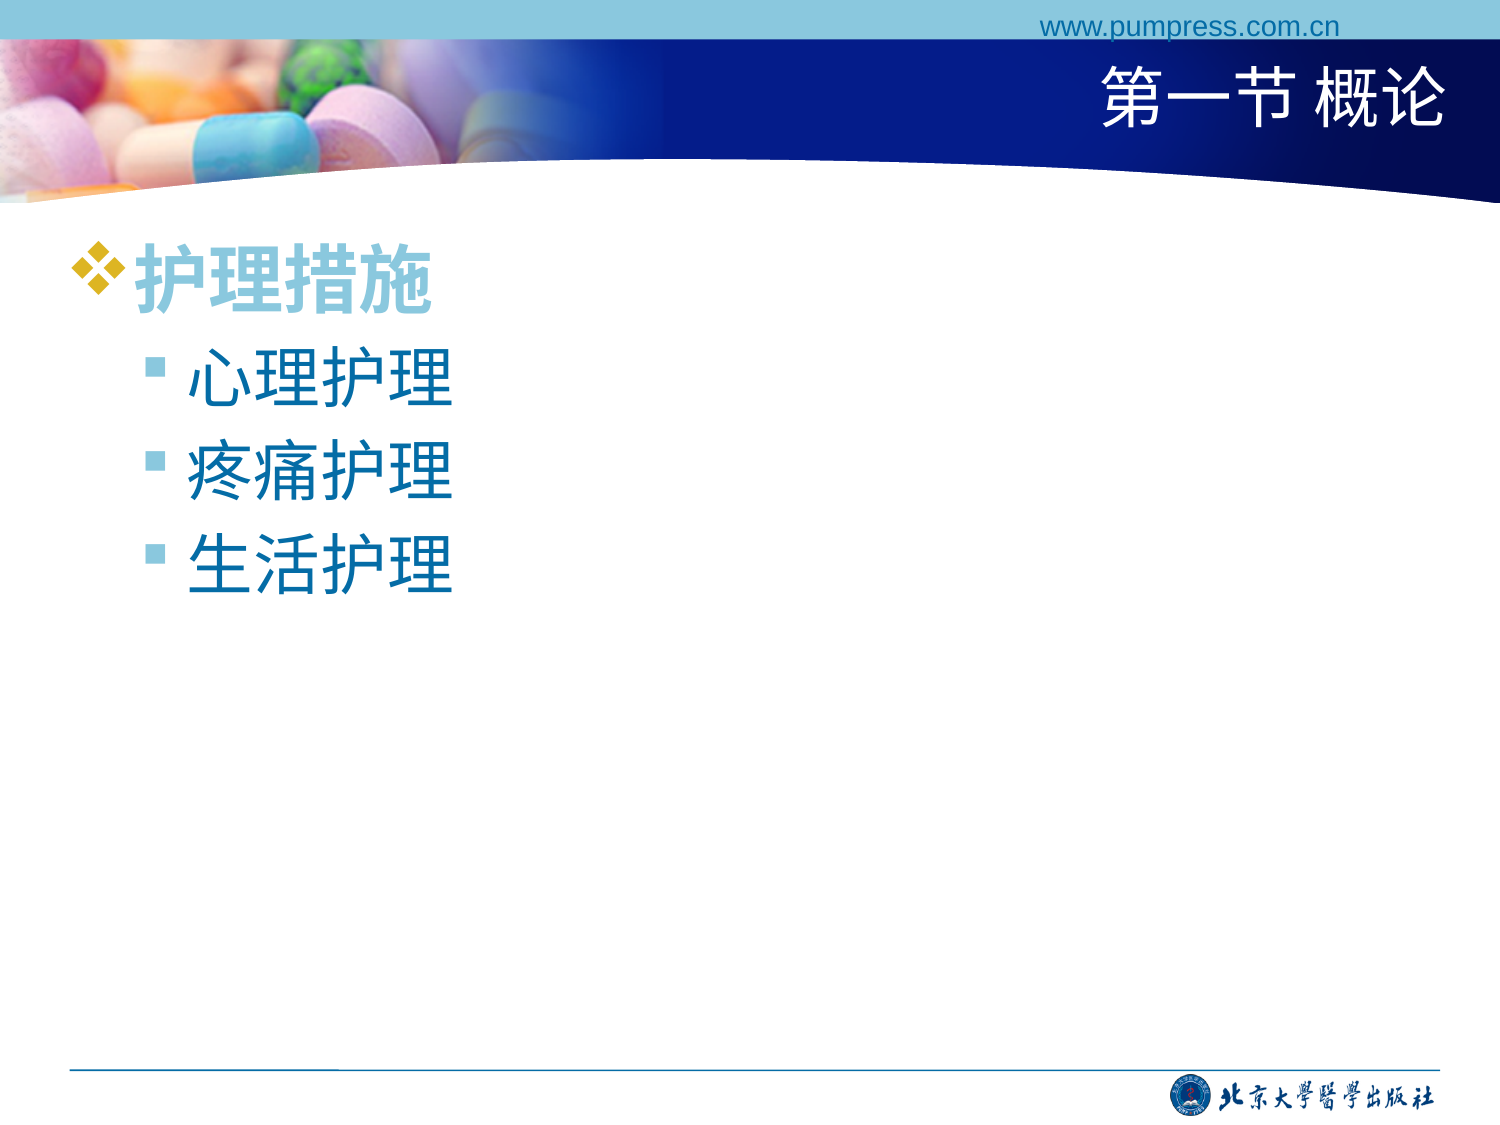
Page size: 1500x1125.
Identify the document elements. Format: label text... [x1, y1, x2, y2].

slide_number www.pumpress.com.cn [1025, 0, 1463, 38]
title 第一节 概论 [137, 49, 1463, 143]
list 护理措施 心理护理 疼痛护理 生活护理 [49, 224, 1463, 1026]
picture [0, 40, 1500, 203]
picture [1170, 1074, 1436, 1118]
